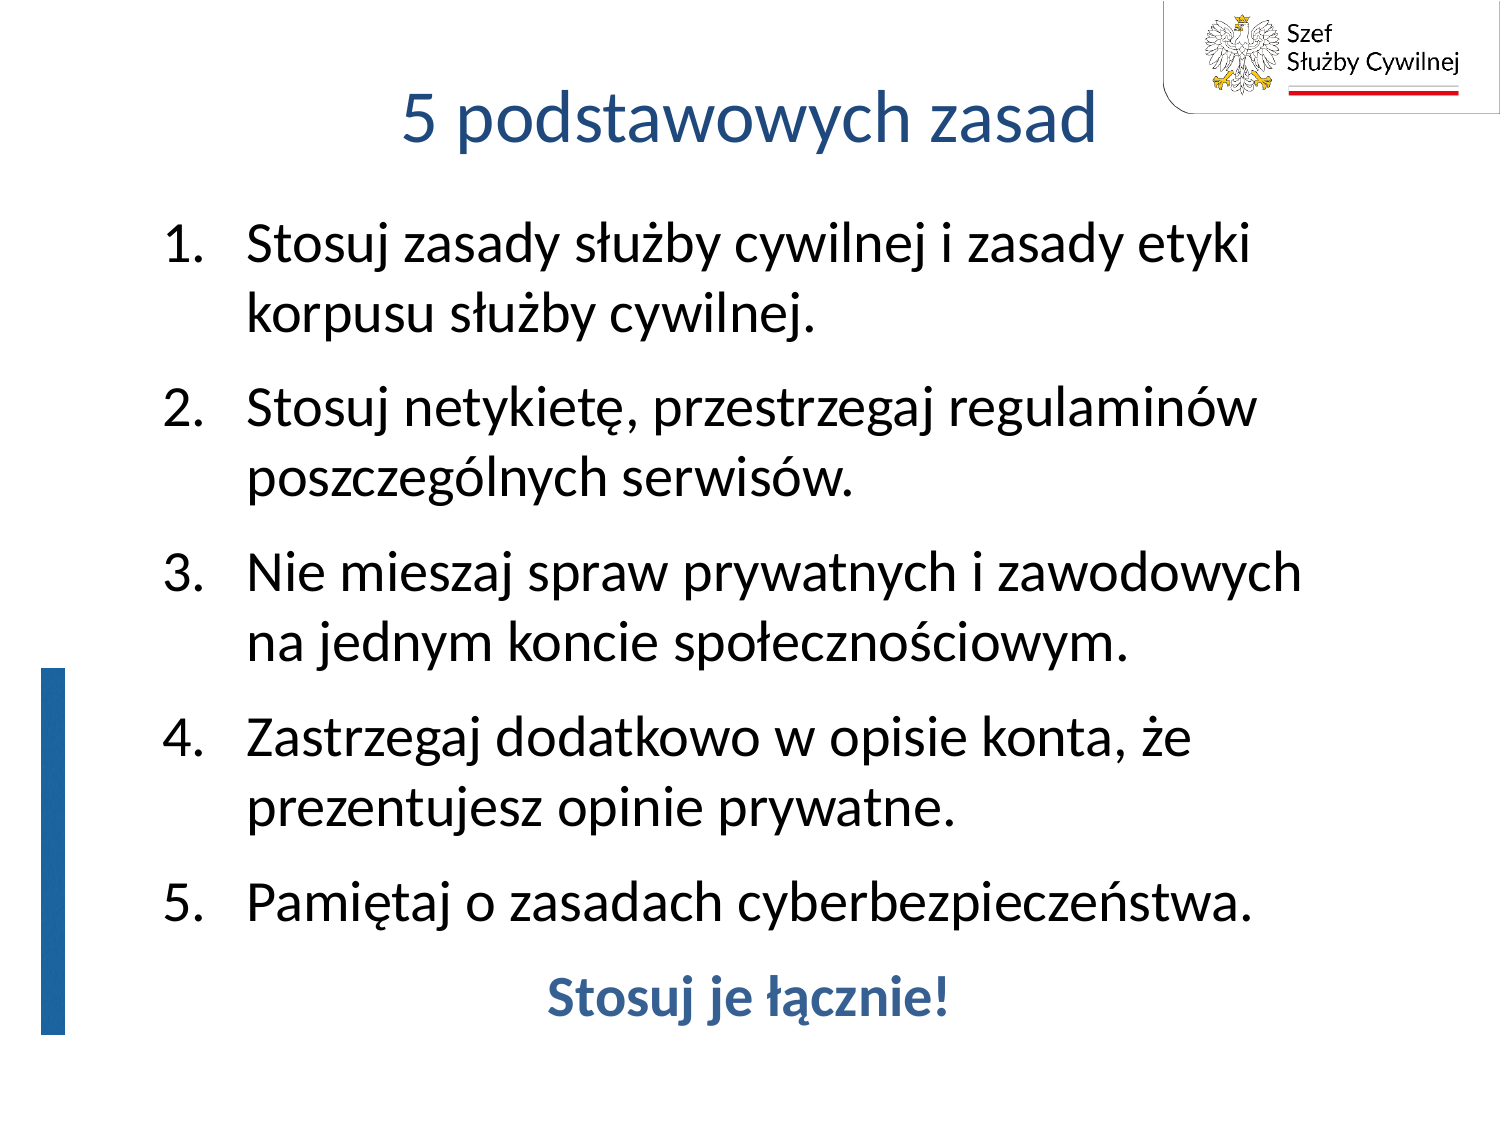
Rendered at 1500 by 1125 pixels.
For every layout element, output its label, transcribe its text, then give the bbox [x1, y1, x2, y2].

picture [1163, 0, 1500, 114]
picture [41, 668, 65, 1035]
title 5 podstawowych zasad [100, 60, 1400, 185]
text_box Stosuj zasady służby cywilnej i zasady etyki korpusu służby cywilnej. Stosuj netykietę, przestrzegaj regulaminów poszczególnych serwisów. Nie mieszaj spraw prywatnych i zawodowych na jednym koncie społecznościowym. Zastrzegaj dodatkowo w opisie konta, że prezentujesz opinie prywatne. Pamiętaj o zasadach cyberbezpieczeństwa. Stosuj je łącznie! [147, 196, 1353, 1036]
